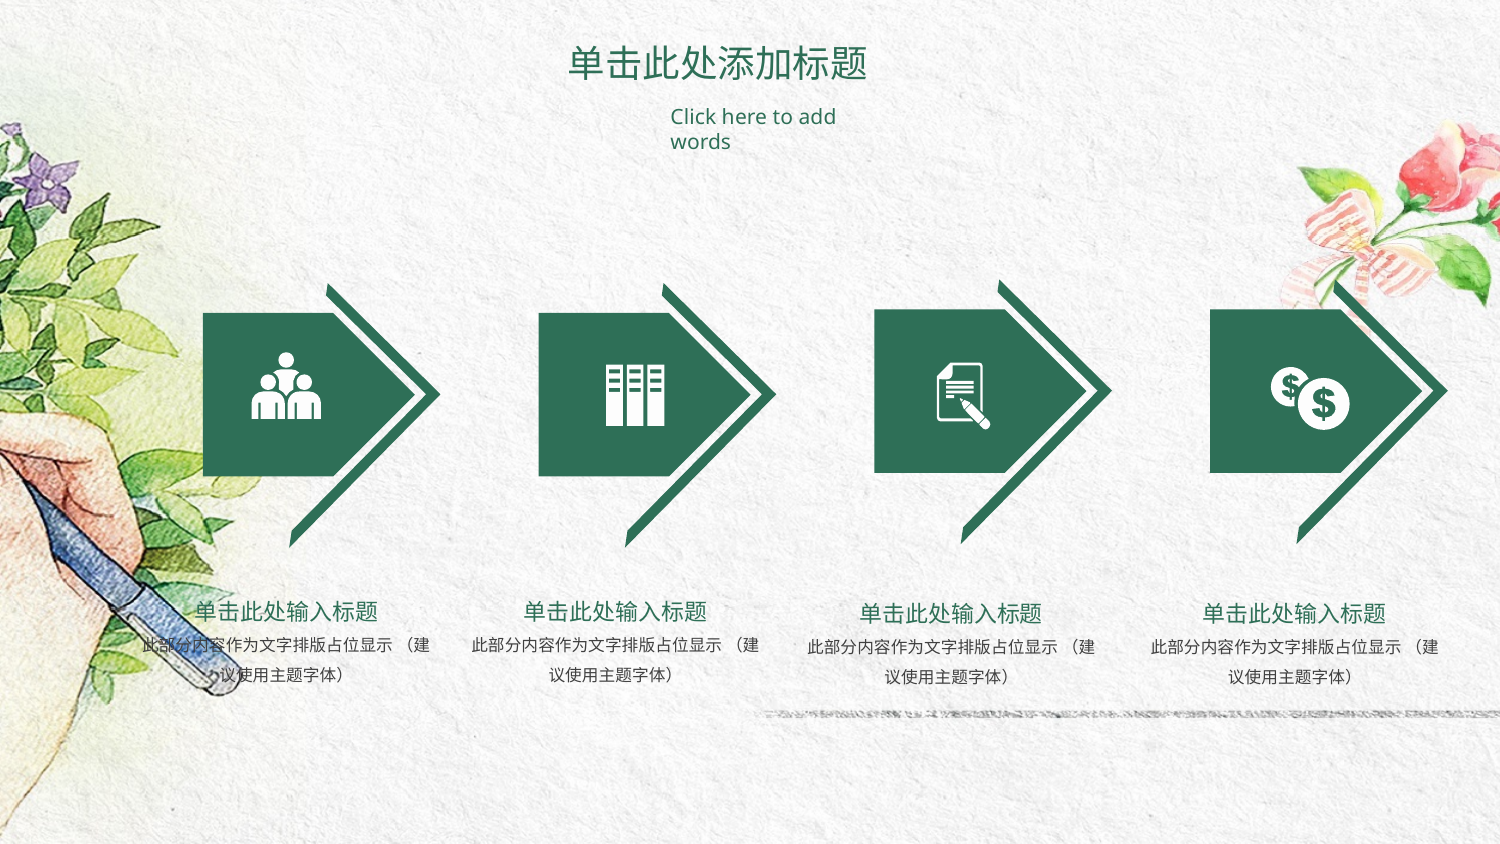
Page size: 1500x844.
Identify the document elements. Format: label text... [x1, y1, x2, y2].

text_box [202, 307, 415, 524]
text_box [538, 307, 751, 524]
text_box 单击此处输入标题 此部分内容作为文字排版占位显示 （建议使用主题字体） [1134, 580, 1456, 693]
text_box 单击此处输入标题 此部分内容作为文字排版占位显示 （建议使用主题字体） [790, 580, 1112, 693]
picture [0, 0, 1500, 844]
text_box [874, 303, 1087, 520]
text_box 单击此处输入标题 此部分内容作为文字排版占位显示 （建议使用主题字体） [125, 577, 447, 690]
text_box 单击此处输入标题 此部分内容作为文字排版占位显示 （建议使用主题字体） [454, 577, 777, 690]
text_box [1210, 303, 1423, 520]
